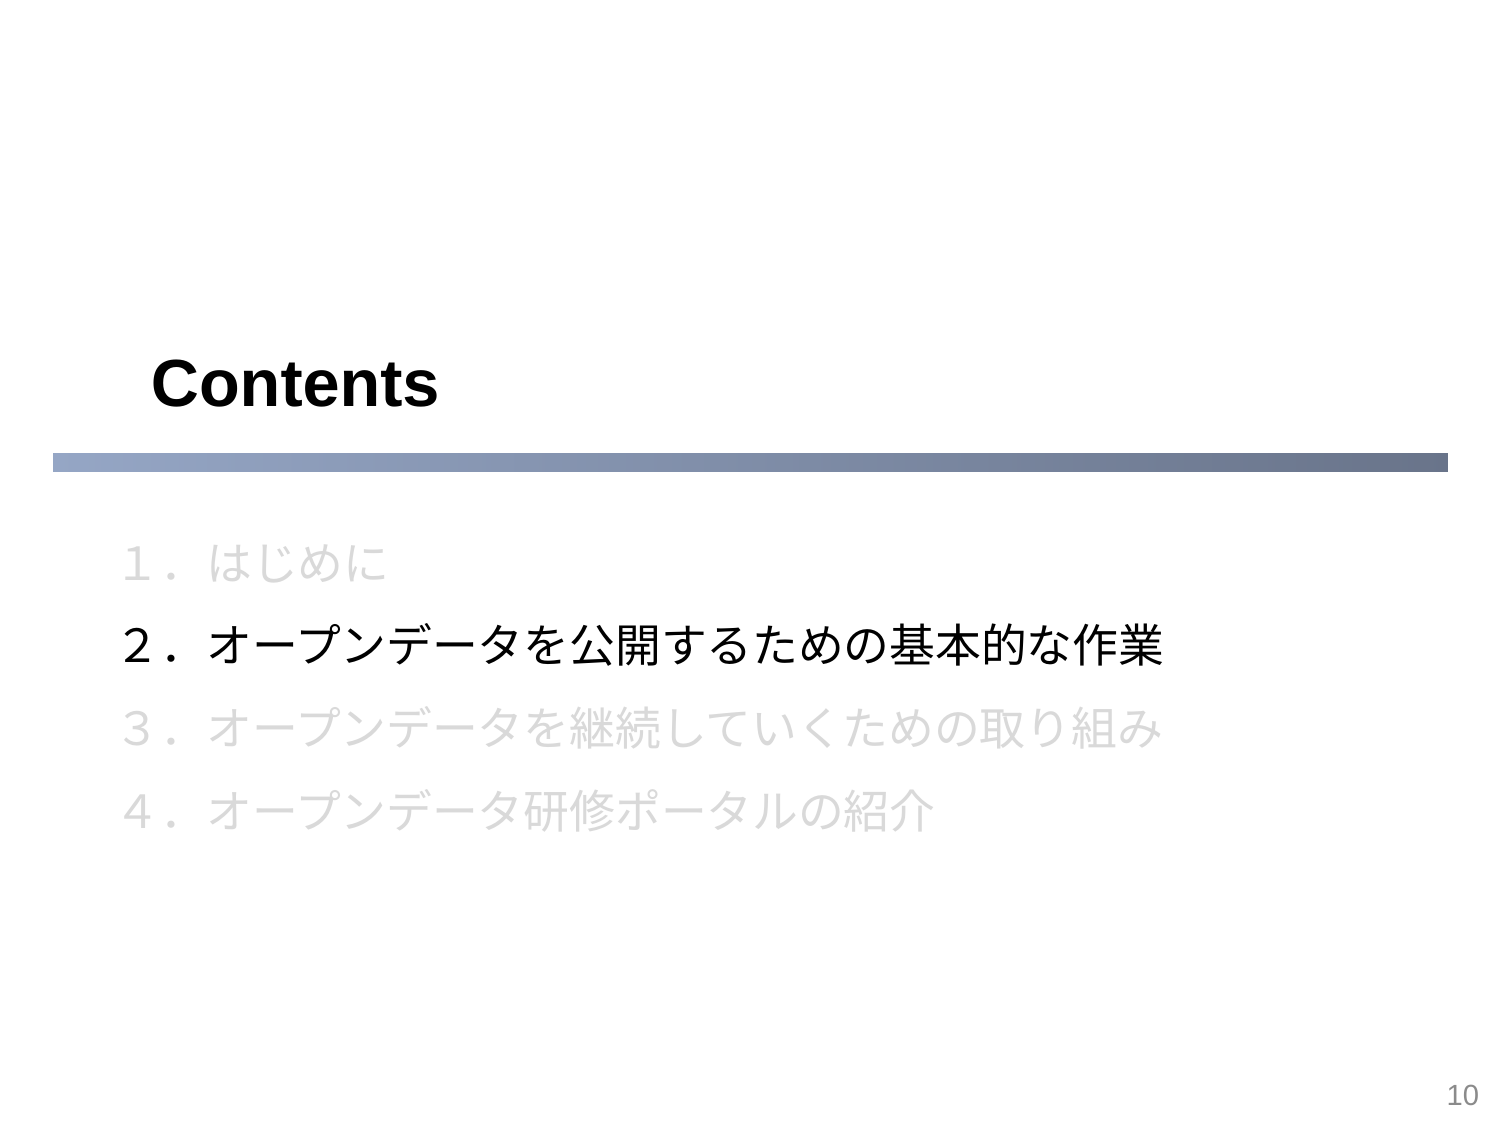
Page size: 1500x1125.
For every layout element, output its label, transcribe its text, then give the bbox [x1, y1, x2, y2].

slide_number 9 [1411, 1070, 1495, 1118]
text_box ４．オープンデータ研修ポータルの紹介 [100, 775, 1436, 846]
text_box ３．オープンデータを継続していくための取り組み [100, 692, 1436, 764]
text_box ２．オープンデータを公開するための基本的な作業 [100, 609, 1436, 681]
text_box １．はじめに [100, 527, 1436, 598]
